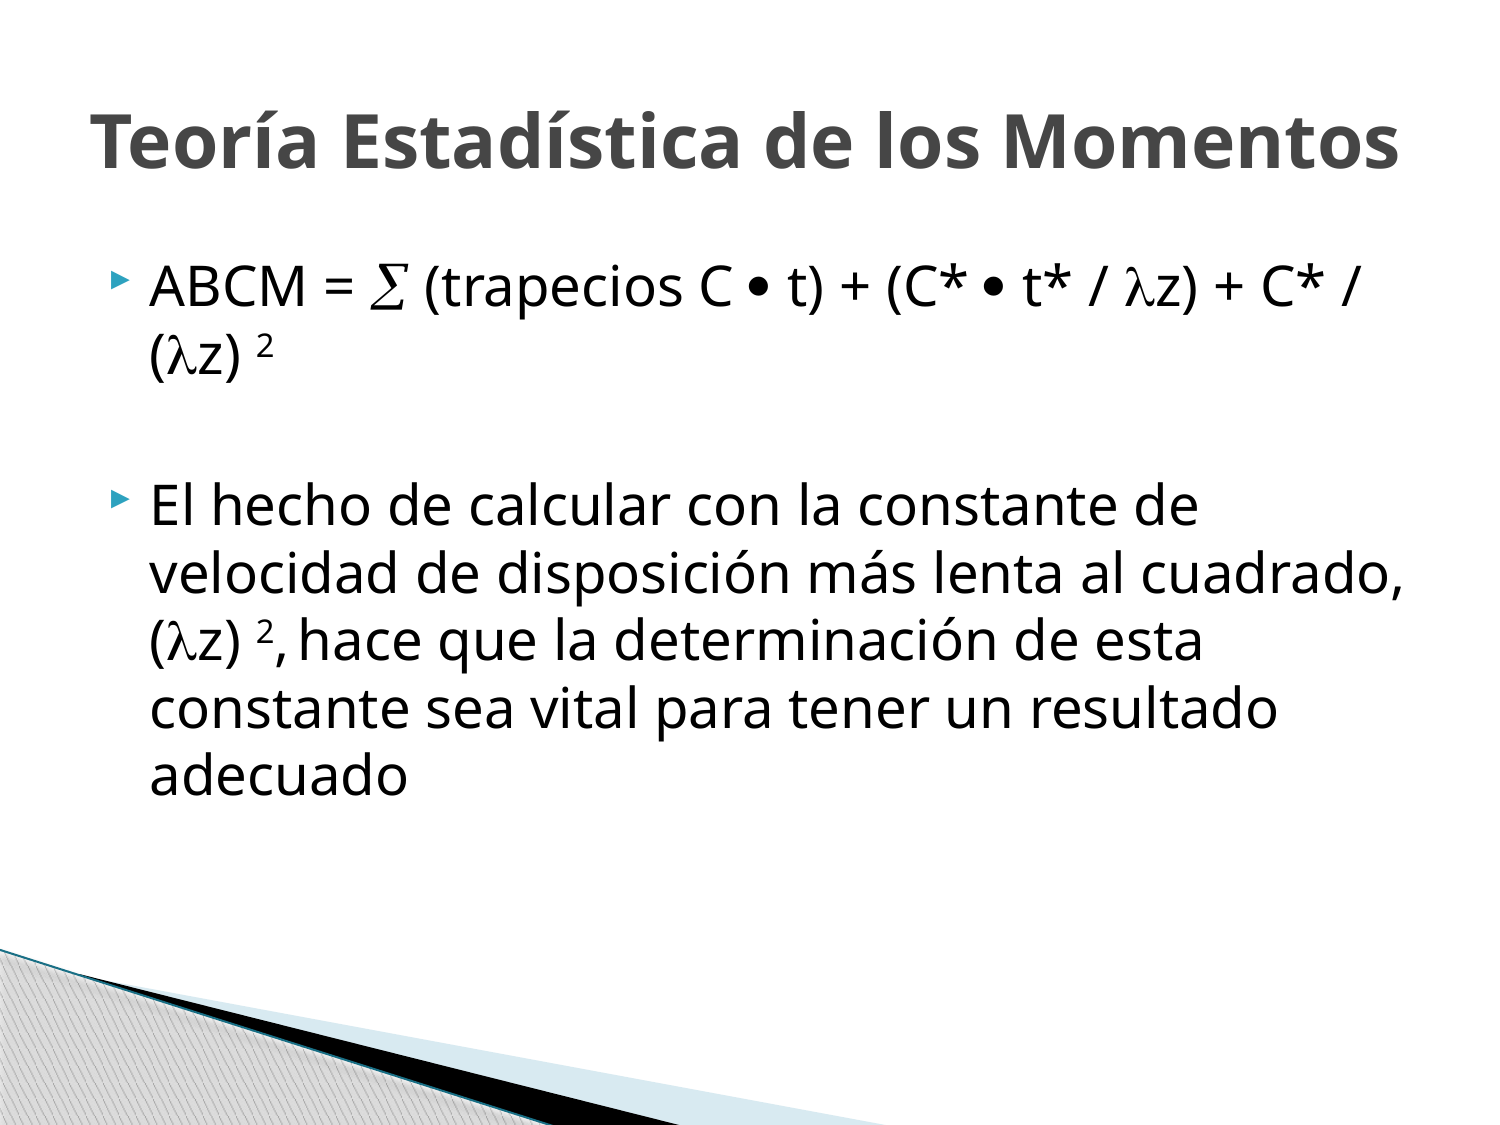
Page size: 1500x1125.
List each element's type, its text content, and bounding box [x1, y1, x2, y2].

title Teoría Estadística de los Momentos [75, 45, 1425, 233]
list ABCM =  (trapecios C  t) + (C*  t* / z) + C* / (z) 2 El hecho de calcular con la constante de velocidad de disposición más lenta al cuadrado, (z) 2, hace que la determinación de esta constante sea vital para tener un resultado adecuado [74, 242, 1426, 986]
